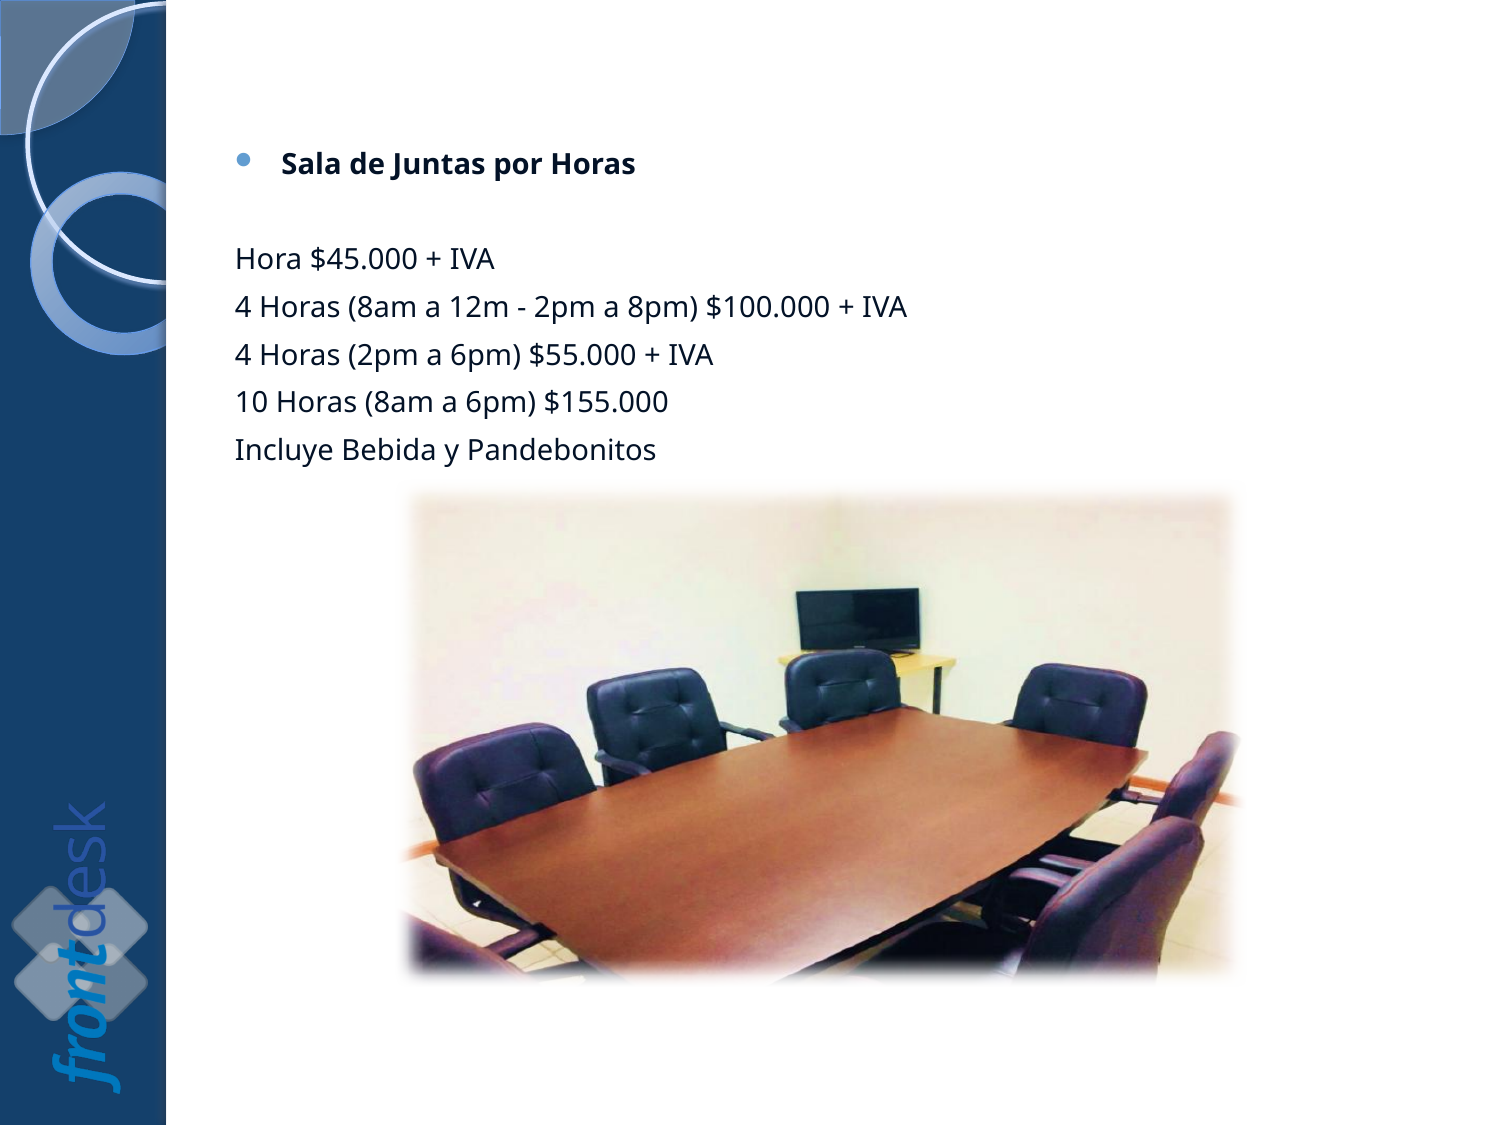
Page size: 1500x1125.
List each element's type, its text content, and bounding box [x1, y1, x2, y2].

picture [0, 802, 227, 1094]
list Sala de Juntas por Horas Hora $45.000 + IVA 4 Horas (8am a 12m - 2pm a 8pm) $100.000 + IVA 4 Horas (2pm a 6pm) $55.000 + IVA 10 Horas (8am a 6pm) $155.000 Incluye Bebida y Pandebonitos [206, 42, 1466, 1025]
picture [395, 479, 1247, 988]
